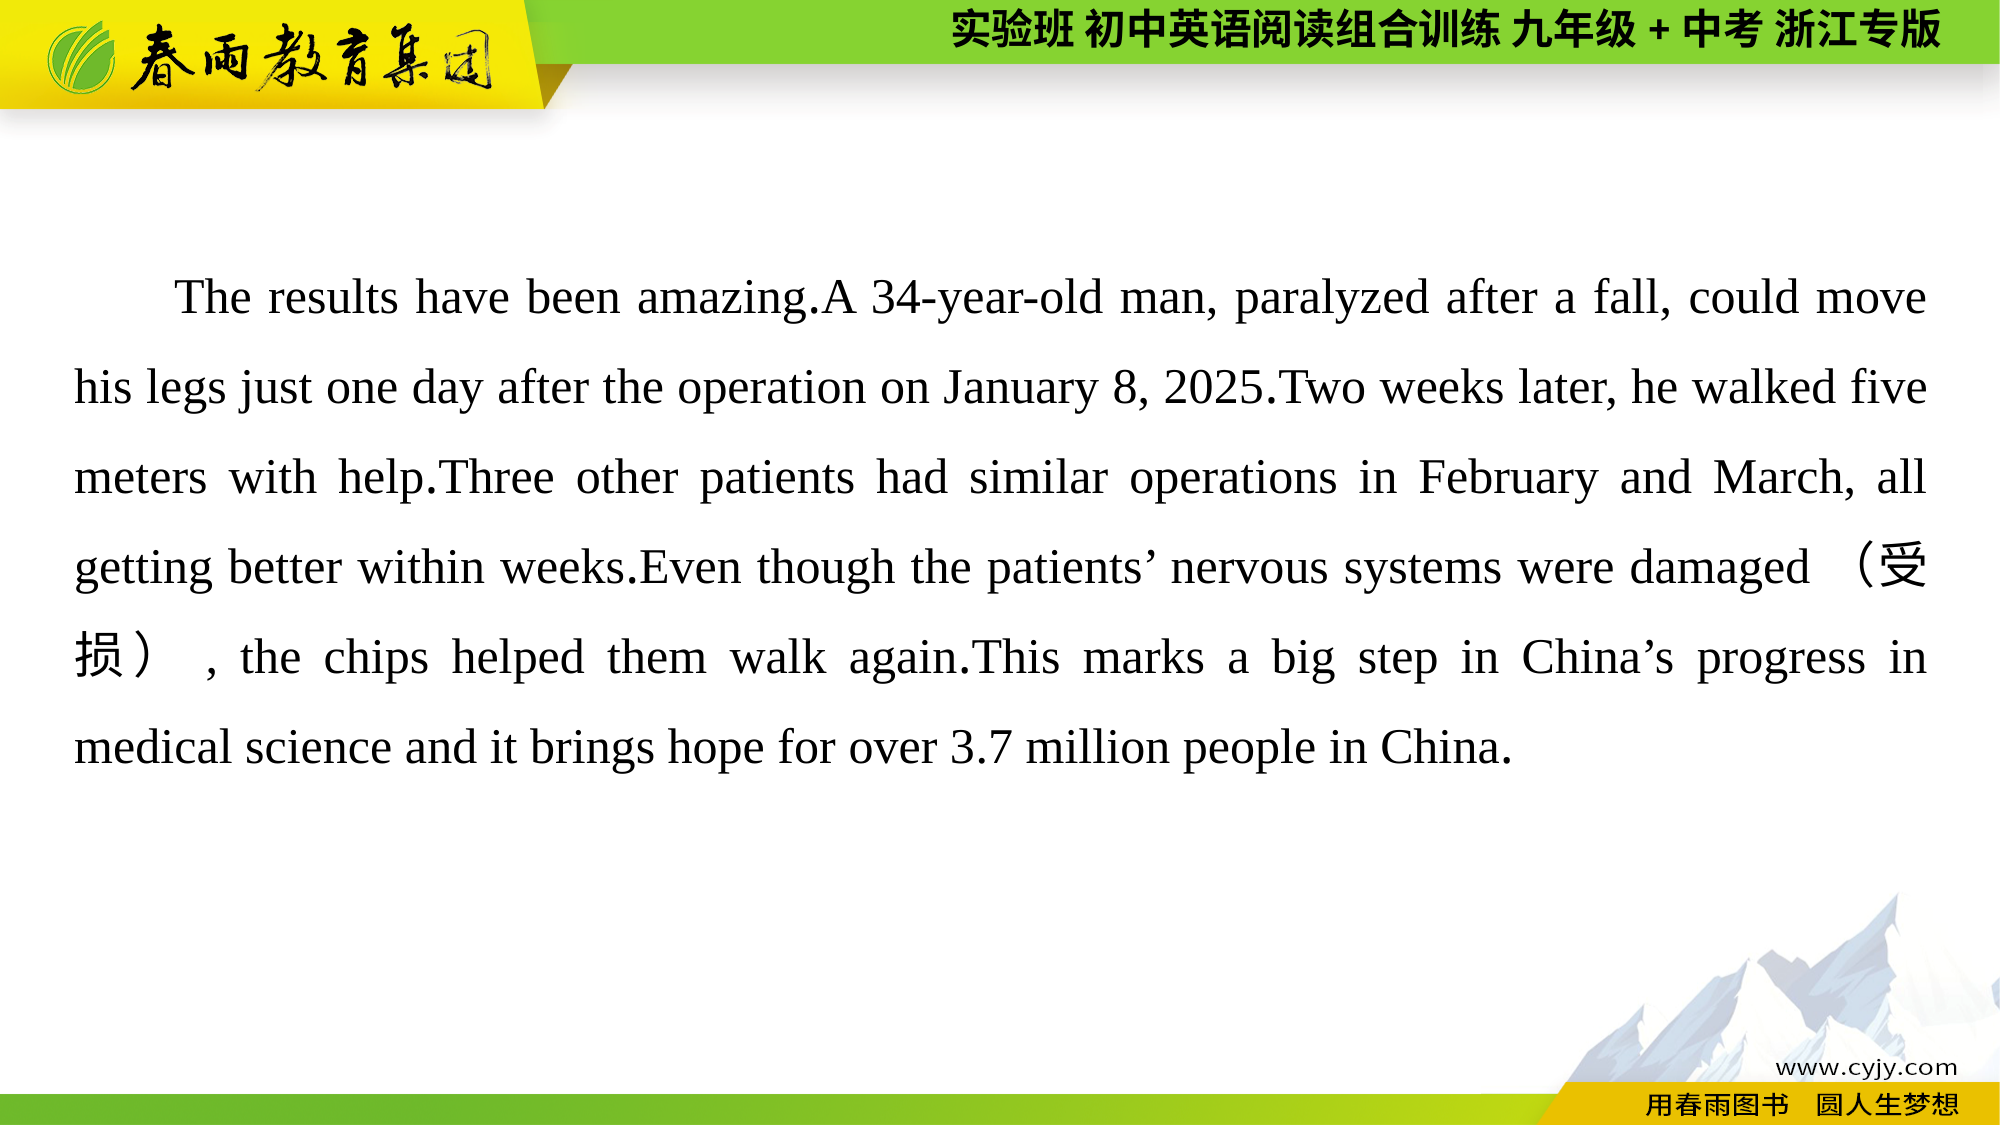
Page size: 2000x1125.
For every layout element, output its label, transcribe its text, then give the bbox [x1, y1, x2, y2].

picture [0, 0, 2000, 1125]
list The results have been amazing.A 34-year-old man, paralyzed after a fall, could move his legs just one day after the operation on January 8, 2025.Two weeks later, he walked five meters with help.Three other patients had similar operations in February and March, all getting better within weeks.Even though the patients’ nervous systems were damaged（受损）, the chips helped them walk again.This marks a big step in China’s progress in medical science and it brings hope for over 3.7 million people in China. [59, 226, 1944, 787]
